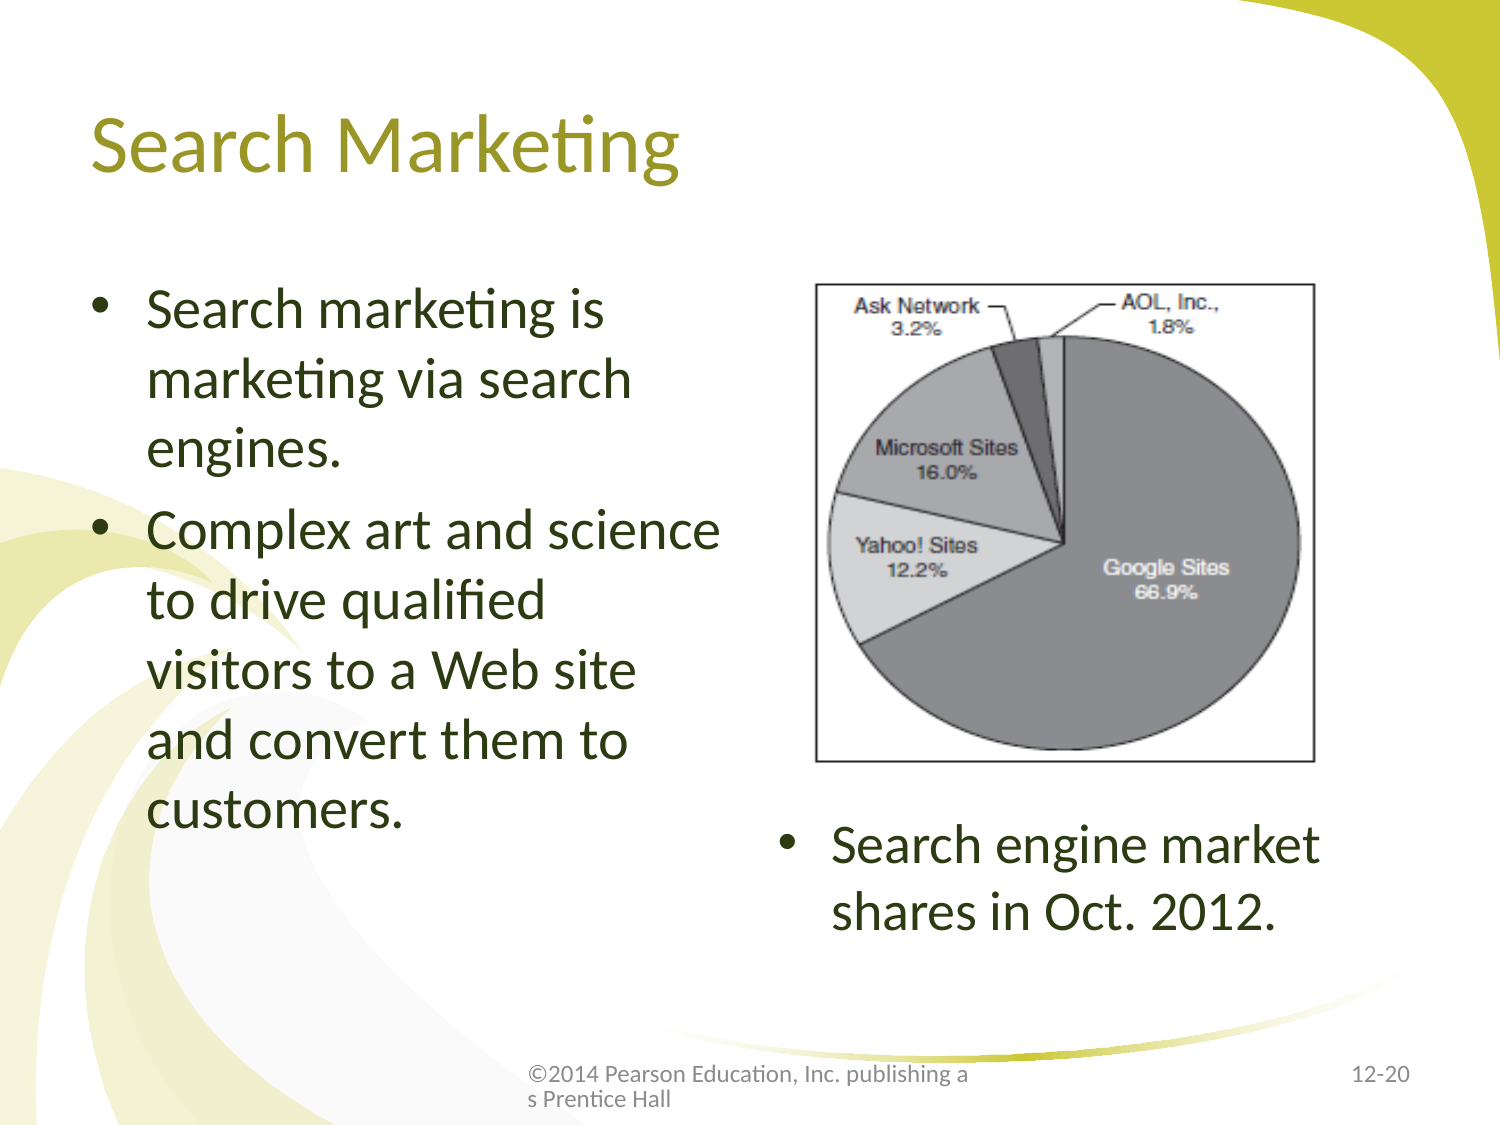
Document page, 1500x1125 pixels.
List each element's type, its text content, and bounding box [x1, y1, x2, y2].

list Search marketing is marketing via search engines. Complex art and science to drive qualified visitors to a Web site and convert them to customers. [75, 262, 738, 1005]
slide_number 12-20 [1074, 1042, 1425, 1103]
list Search engine market shares in Oct. 2012. [762, 800, 1375, 950]
picture [799, 274, 1326, 776]
footer ©2014 Pearson Education, Inc. publishing as Prentice Hall [512, 1042, 988, 1103]
title Search Marketing [75, 45, 1425, 233]
